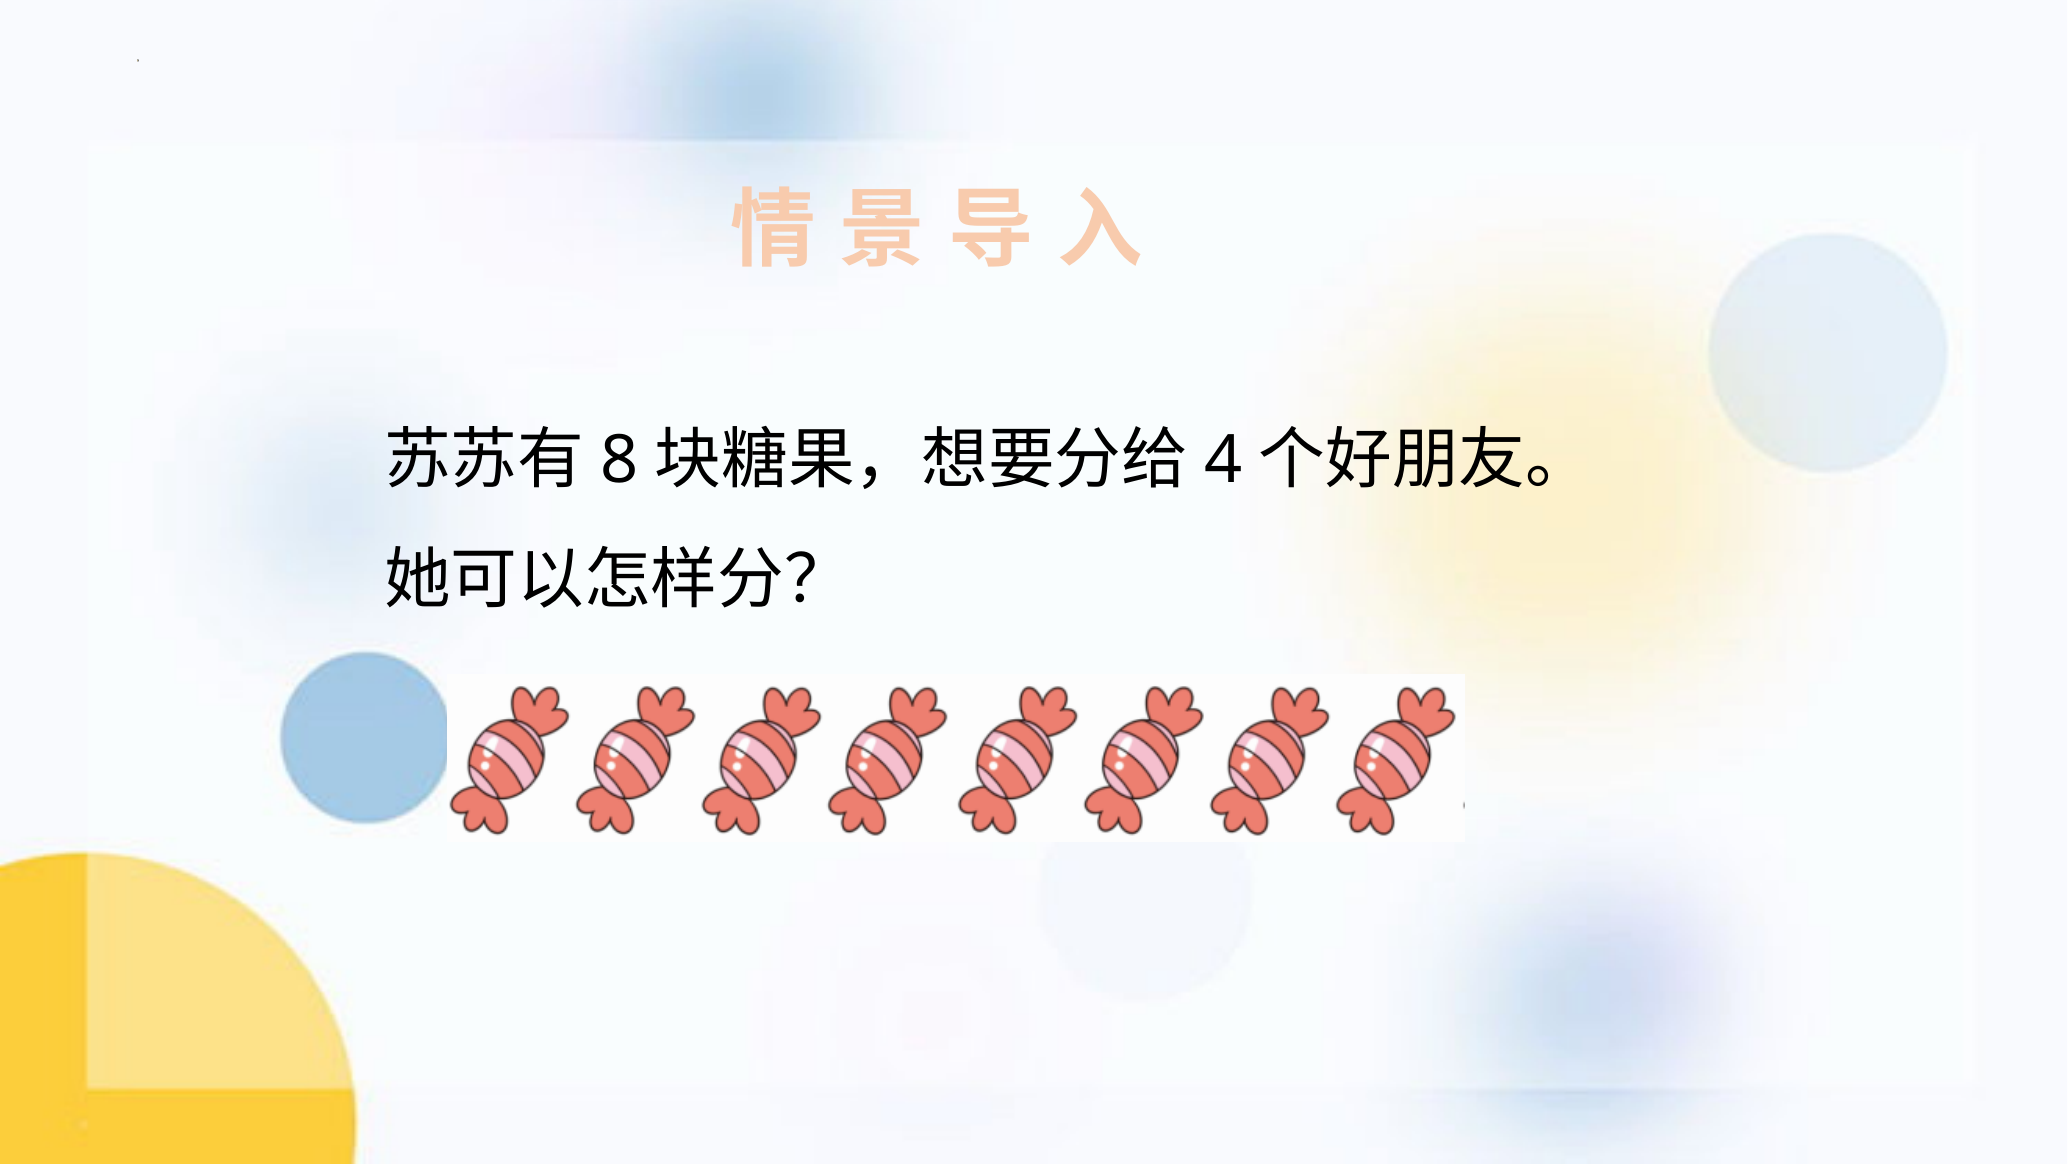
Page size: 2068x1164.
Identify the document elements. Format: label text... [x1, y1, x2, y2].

text_box 苏苏有8块糖果，想要分给4个好朋友。她可以怎样分？ [368, 367, 1550, 624]
picture [0, 0, 2068, 1164]
text_box 情 景 导 入 [715, 166, 1159, 284]
